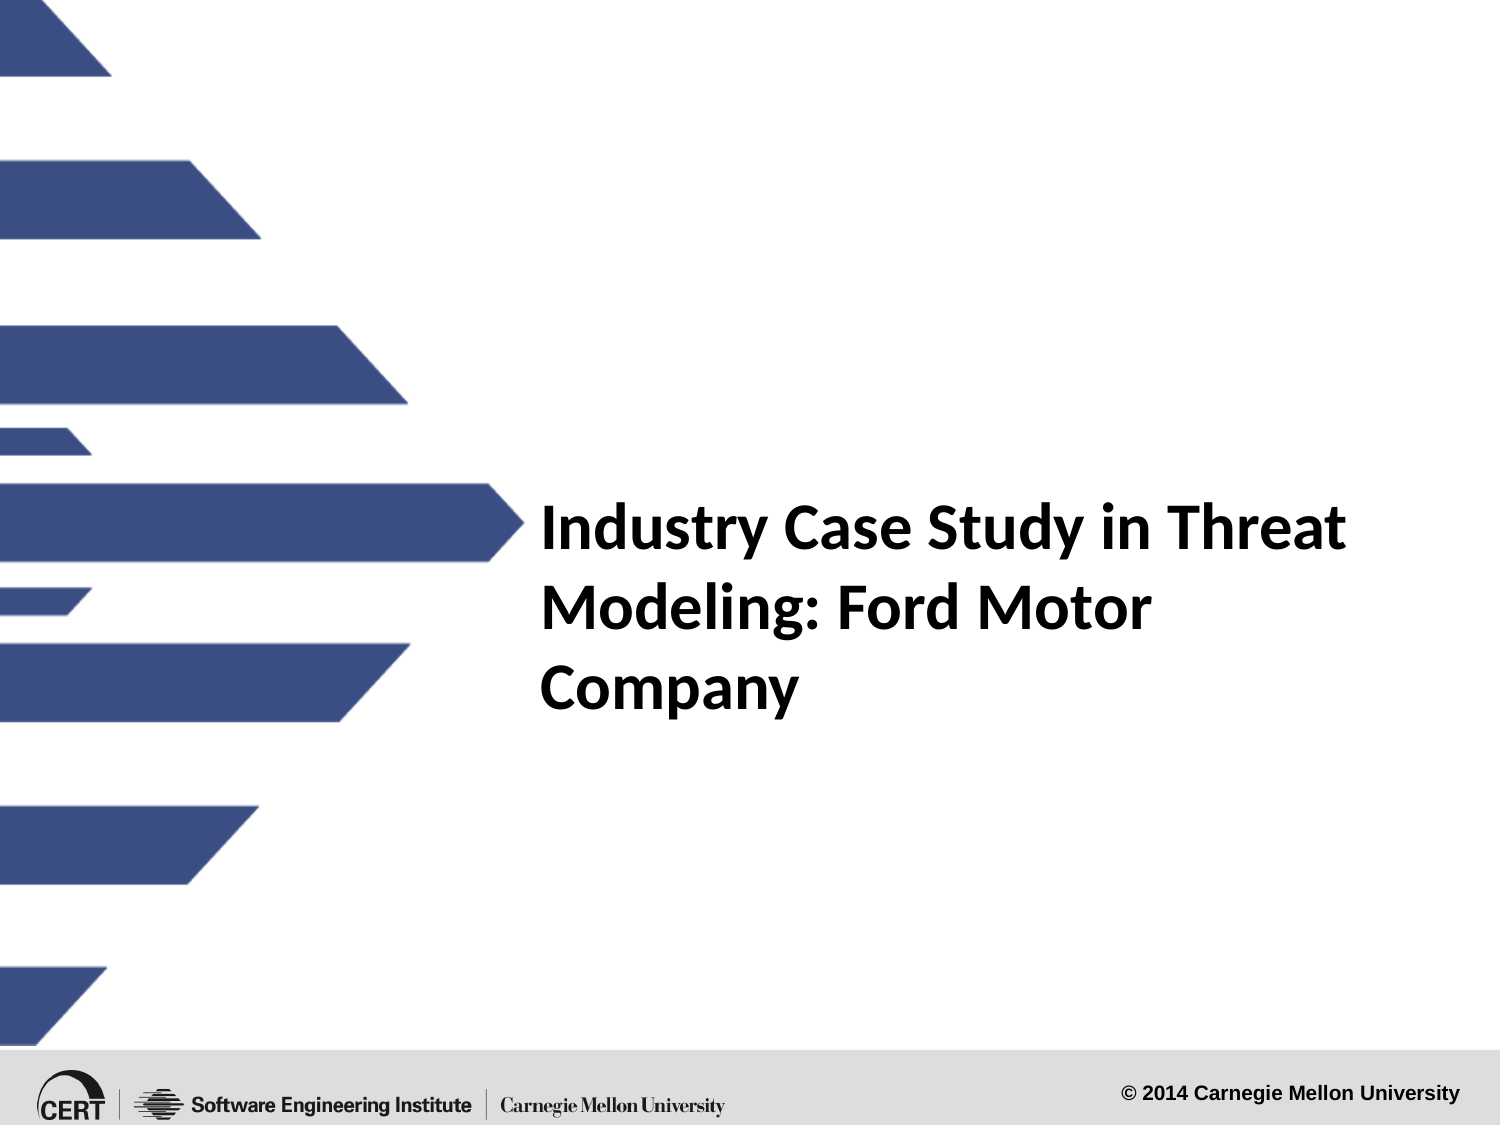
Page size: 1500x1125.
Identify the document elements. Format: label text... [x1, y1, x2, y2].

title Industry Case Study in Threat Modeling: Ford Motor Company [524, 474, 1426, 688]
picture [37, 1069, 725, 1122]
picture [0, 0, 525, 1046]
